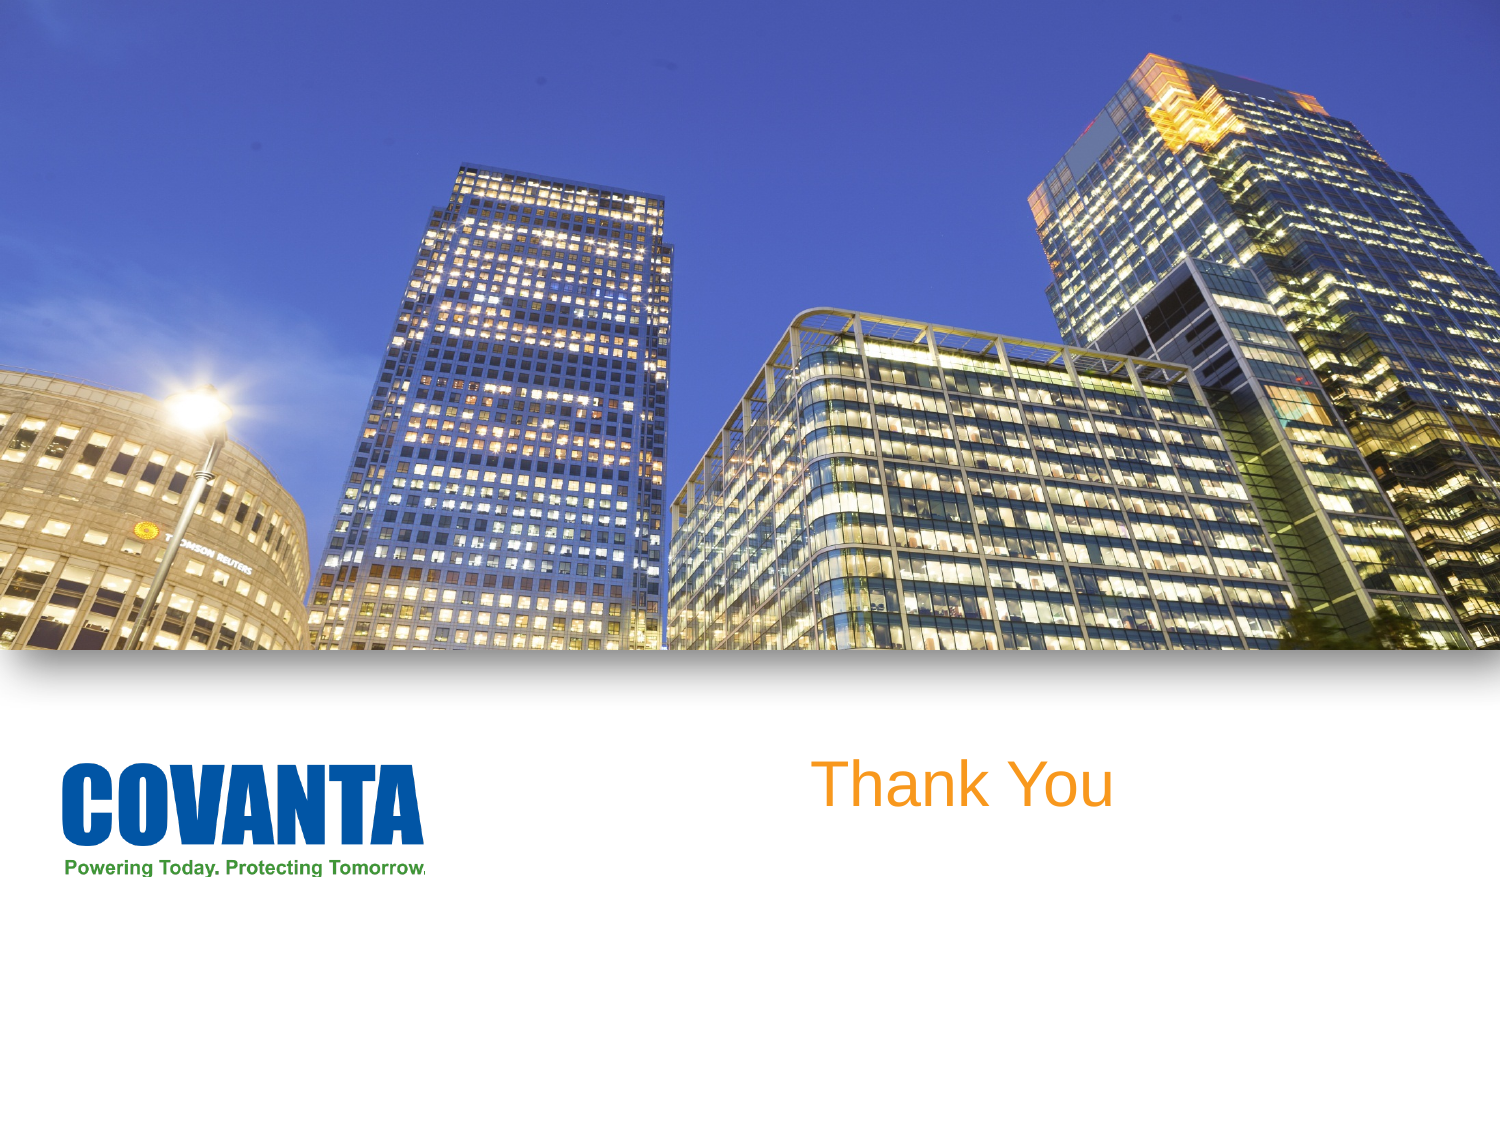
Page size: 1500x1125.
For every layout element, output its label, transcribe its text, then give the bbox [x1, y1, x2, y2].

picture [0, 0, 1500, 650]
list Thank You [549, 745, 1375, 946]
